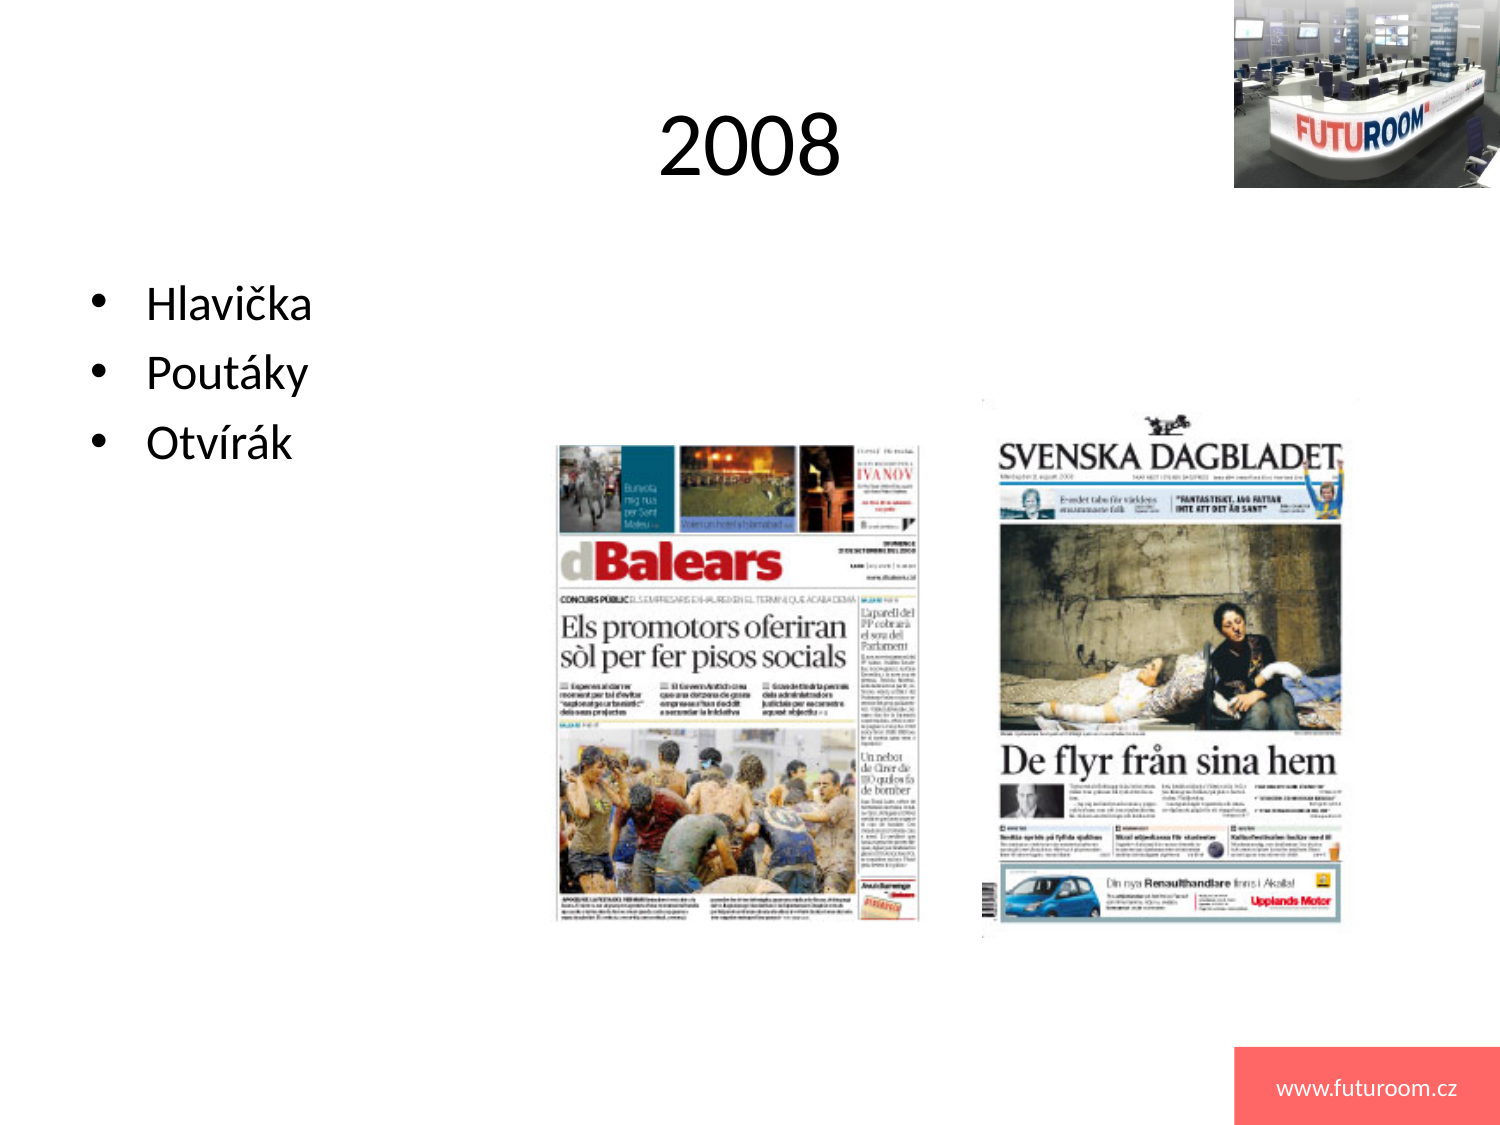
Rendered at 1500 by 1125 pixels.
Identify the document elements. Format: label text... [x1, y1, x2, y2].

title 2008 [75, 45, 1425, 233]
picture [537, 445, 925, 922]
picture [982, 398, 1360, 938]
list Hlavička Poutáky Otvírák [75, 262, 1425, 1005]
text_box www.futuroom.cz [1232, 1045, 1500, 1125]
picture [1234, 0, 1500, 188]
